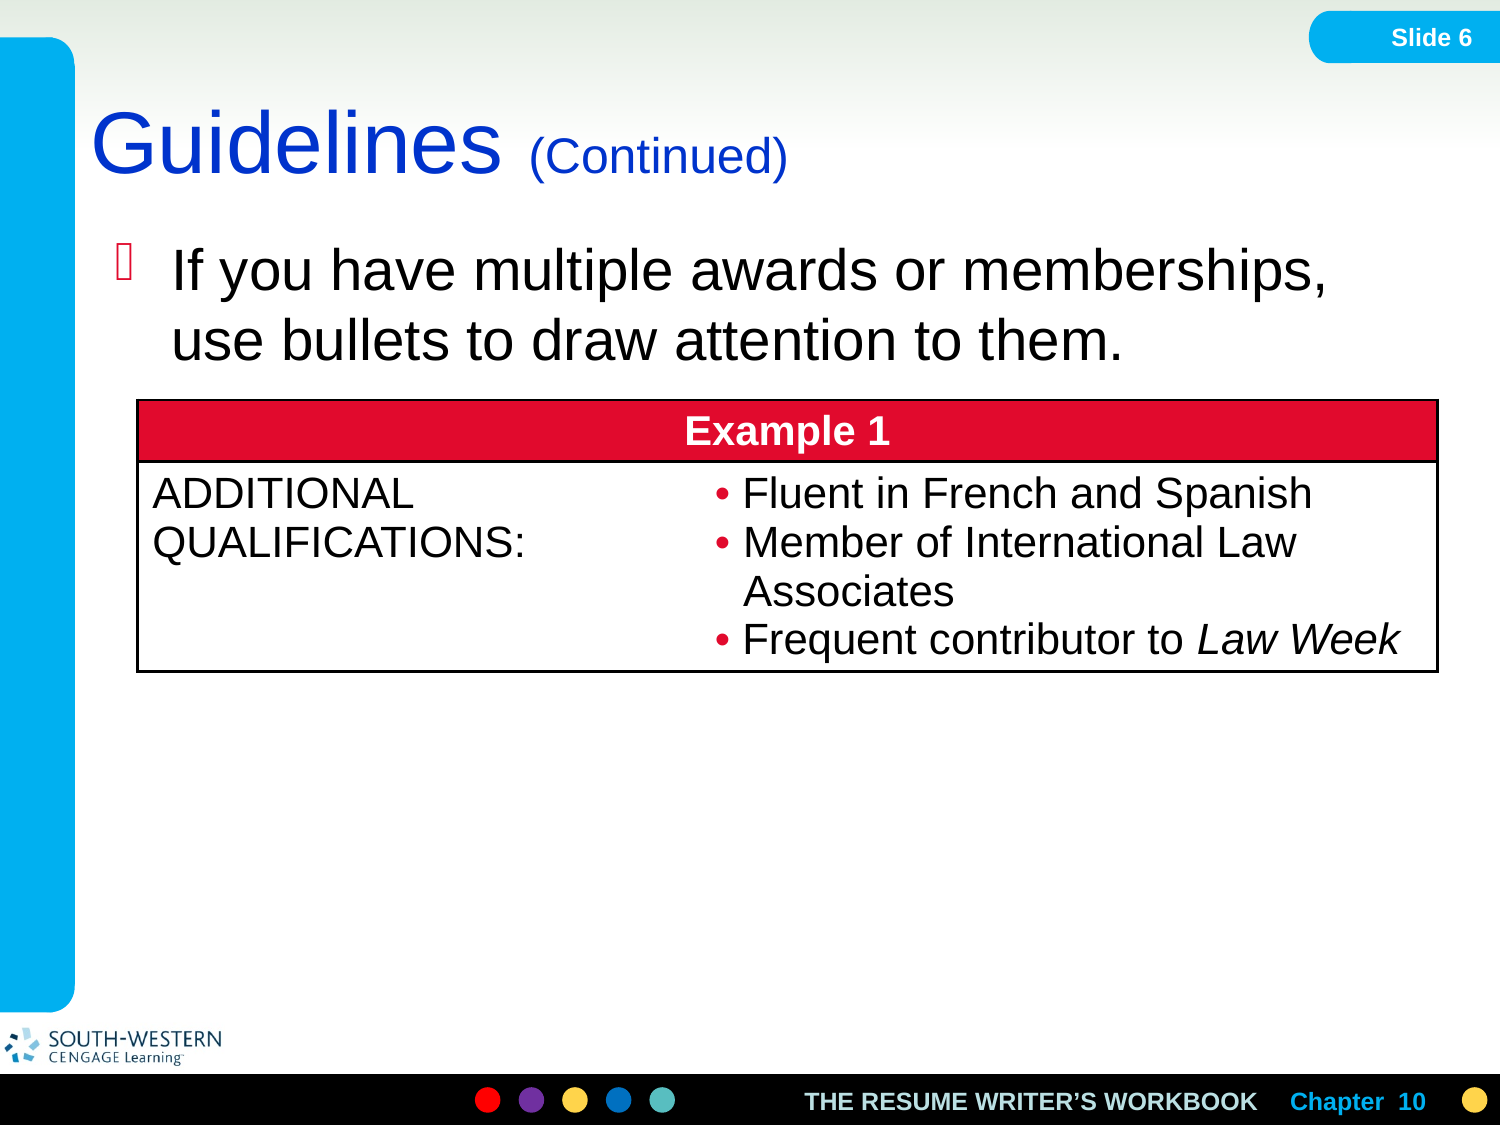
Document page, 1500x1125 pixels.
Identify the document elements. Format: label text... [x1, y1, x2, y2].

title Guidelines (Continued) [74, 44, 1426, 233]
table_cell Fluent in French and Spanish Member of International Law Associates Frequent contributor to Law Week [700, 463, 1436, 670]
footer Chapter 10 [1274, 1075, 1476, 1125]
list If you have multiple awards or memberships, use bullets to draw attention to them. [99, 224, 1451, 968]
table_cell ADDITIONAL QUALIFICATIONS: [139, 463, 700, 670]
table_header Example 1 [139, 401, 1436, 460]
picture [0, 1022, 225, 1073]
slide_number Slide 6 [1312, 13, 1488, 93]
